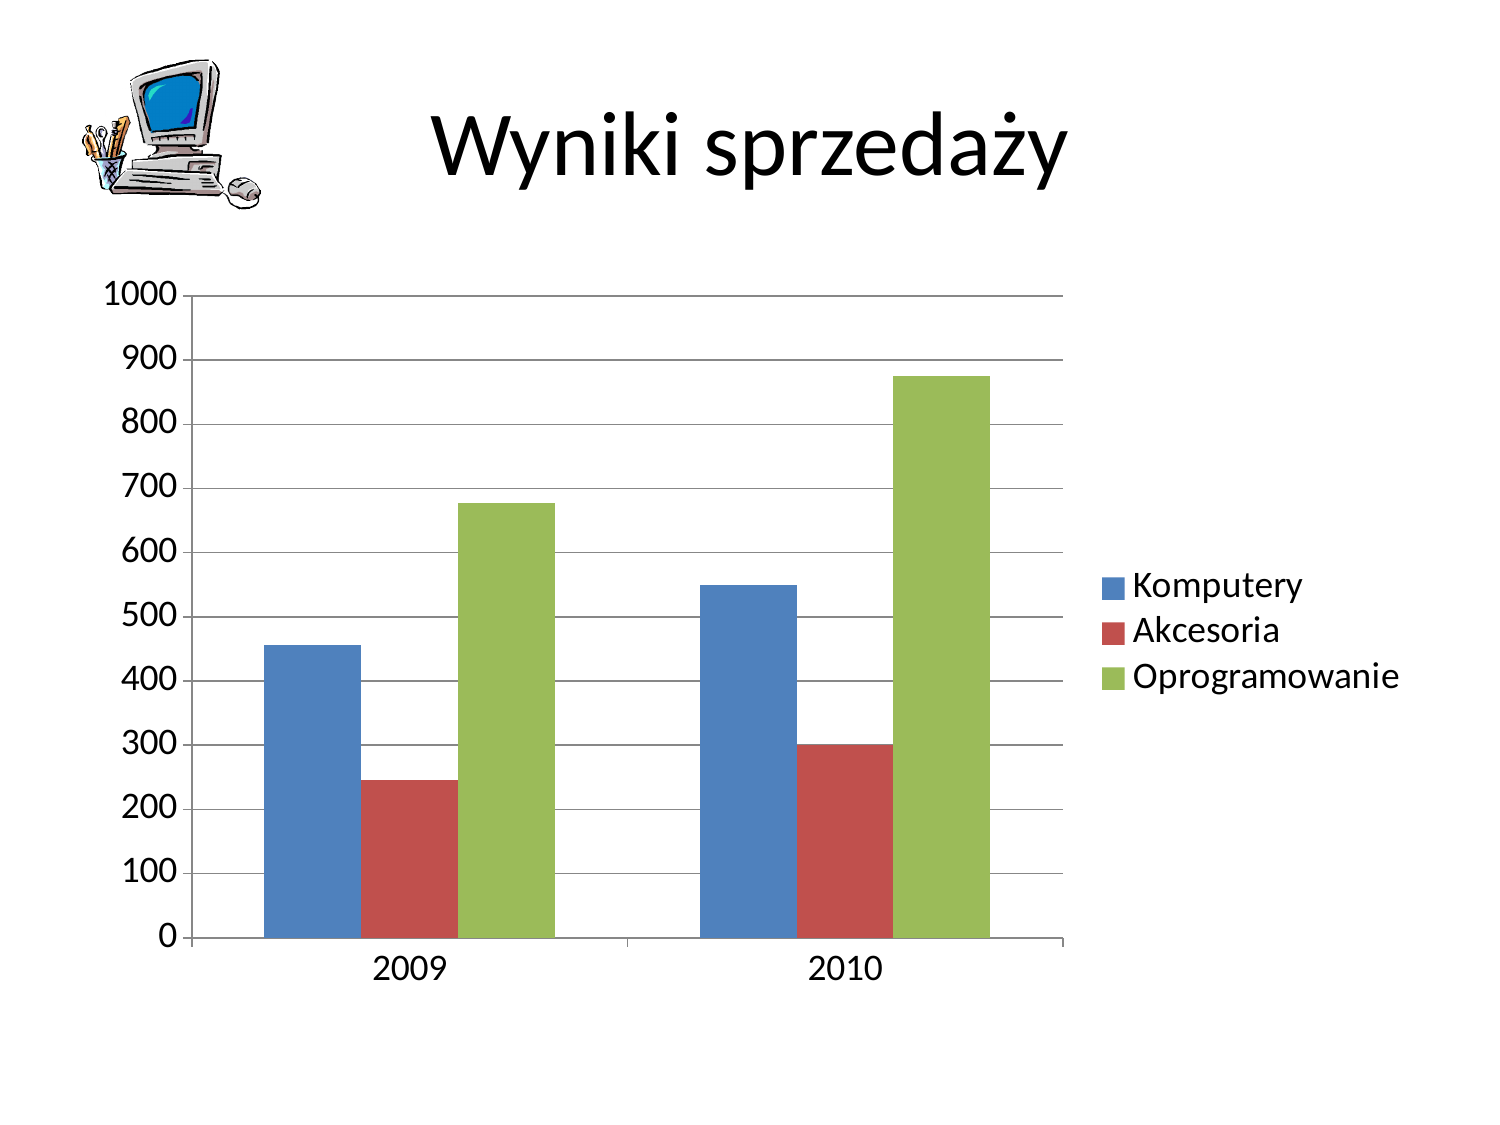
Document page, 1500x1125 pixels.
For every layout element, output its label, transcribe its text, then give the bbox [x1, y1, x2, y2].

title Wyniki sprzedaży [75, 45, 1425, 233]
chart [74, 262, 1426, 1006]
